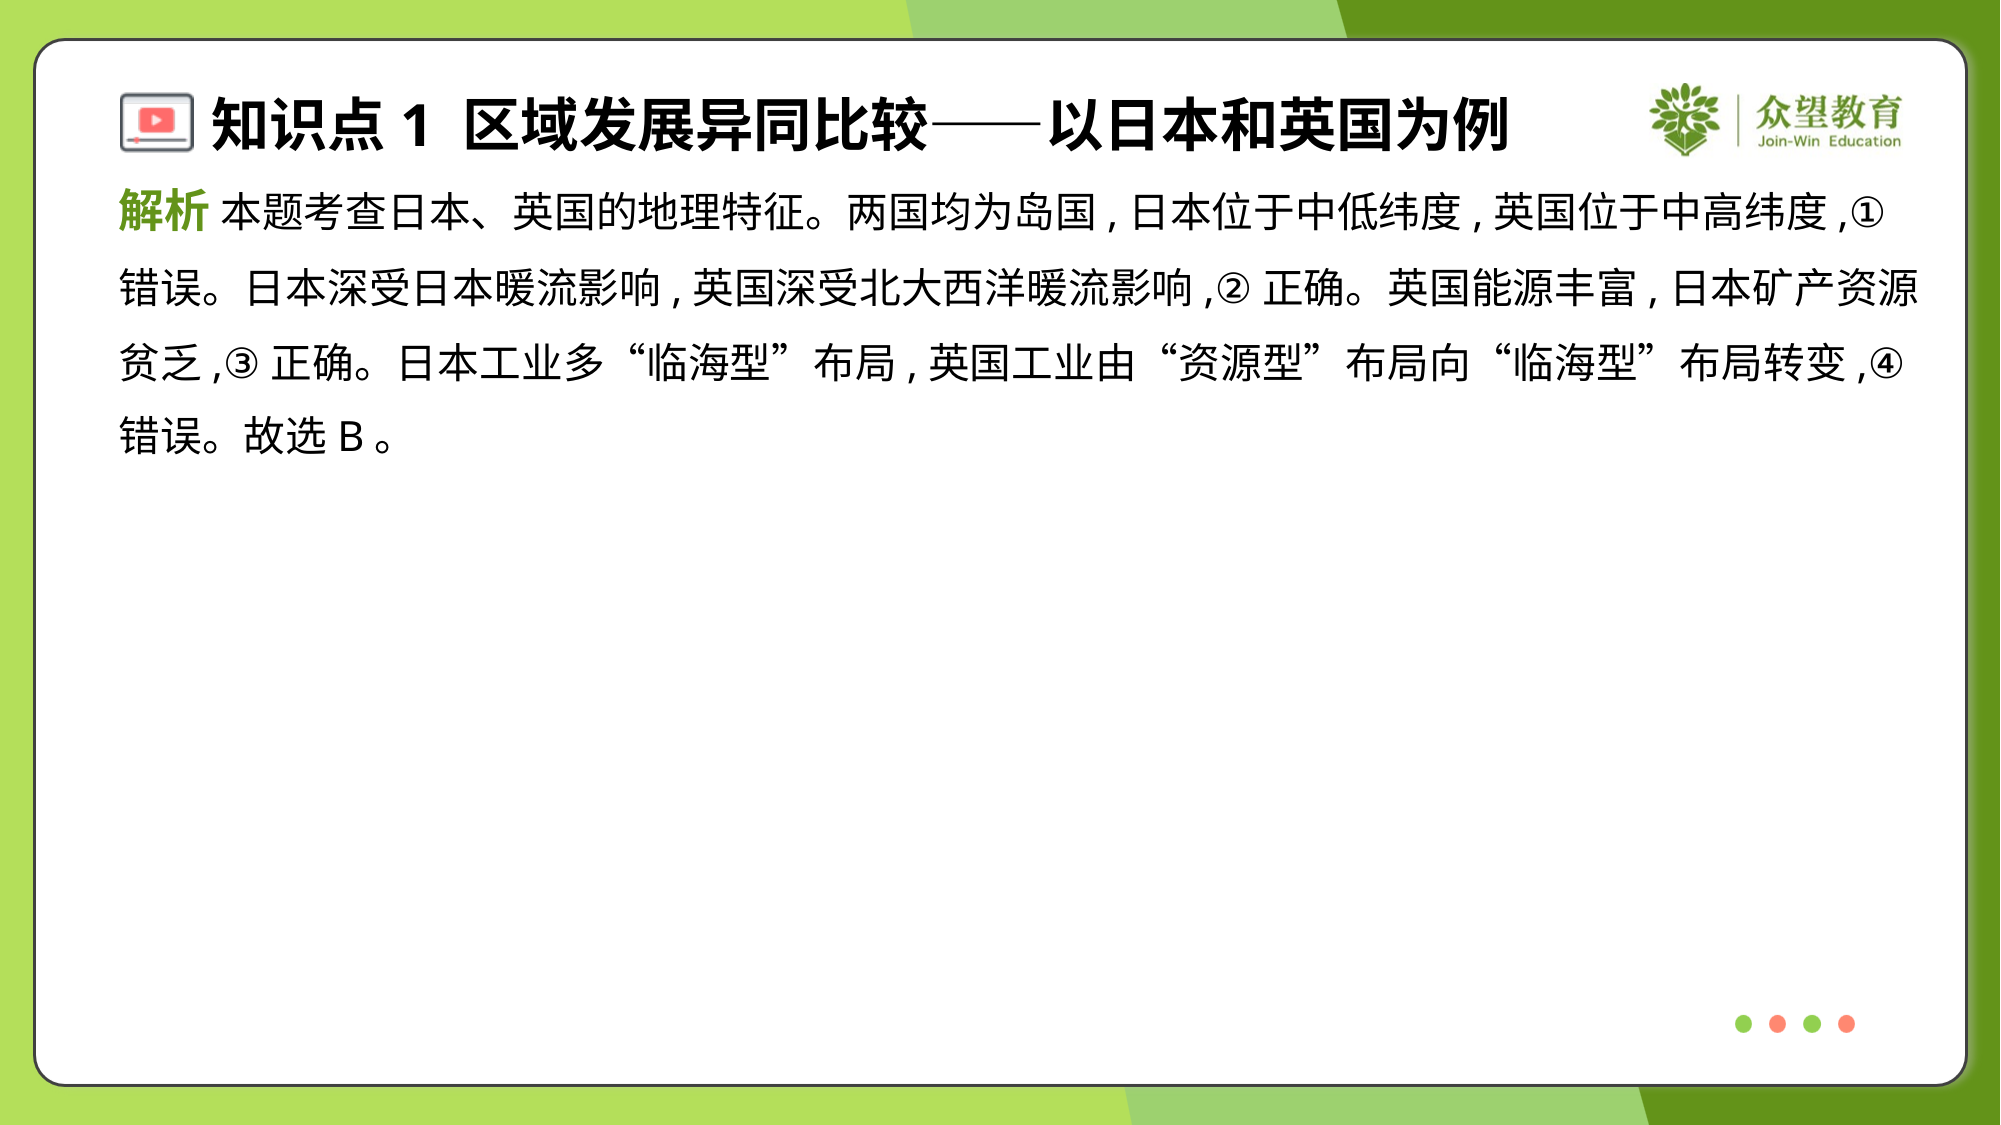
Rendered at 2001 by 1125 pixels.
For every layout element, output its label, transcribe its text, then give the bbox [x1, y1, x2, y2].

picture [0, 0, 2000, 1125]
text_box 解析 本题考查日本、英国的地理特征。两国均为岛国,日本位于中低纬度,英国位于中高纬度,① 错误。日本深受日本暖流影响,英国深受北大西洋暖流影响,②正确。英国能源丰富,日本矿产资源 贫乏,③正确。日本工业多“临海型”布局,英国工业由“资源型”布局向“临海型”布局转变,④ 错误。故选B。 [118, 159, 1883, 452]
